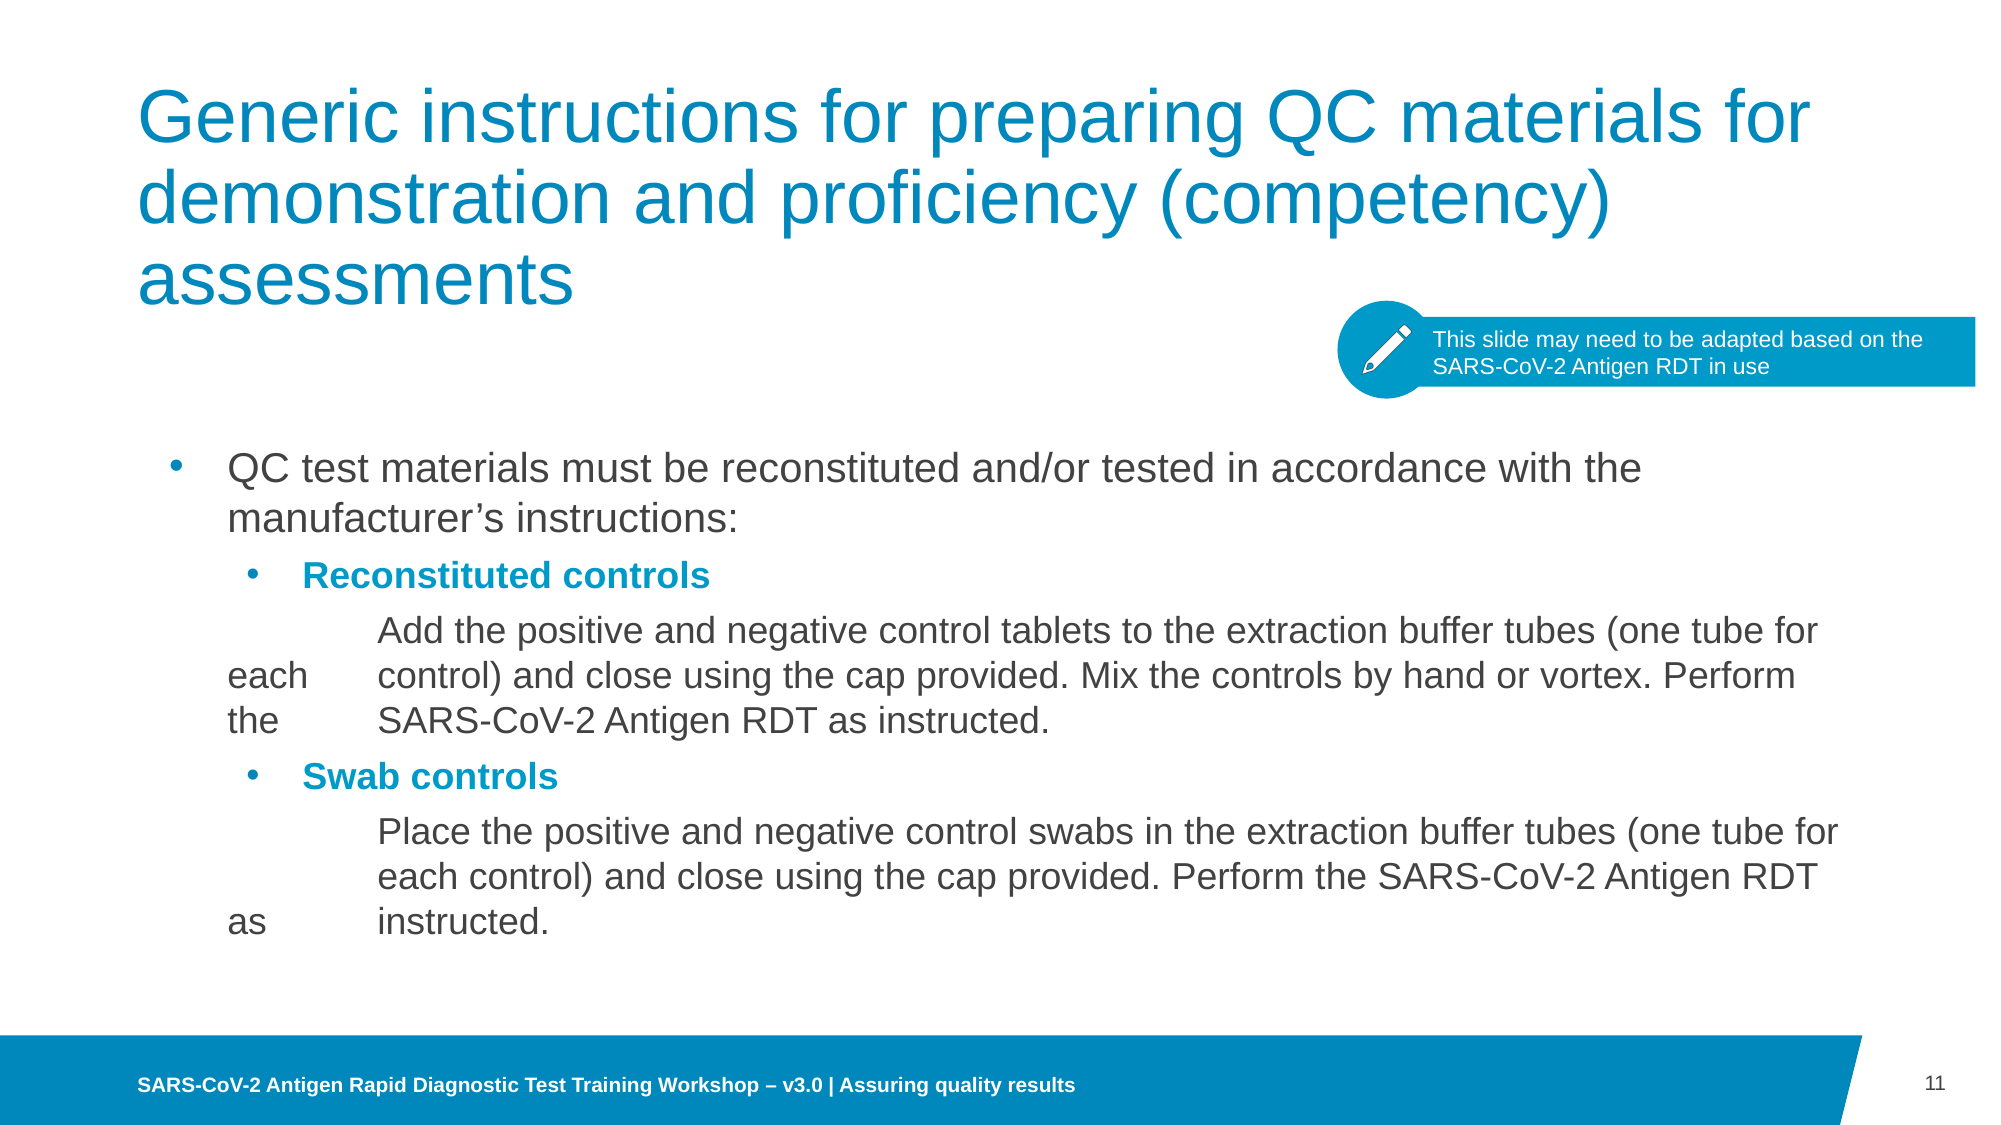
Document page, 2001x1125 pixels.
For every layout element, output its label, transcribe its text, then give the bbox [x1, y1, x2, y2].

slide_number 11 [1862, 1035, 1947, 1125]
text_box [1337, 300, 1976, 399]
footer SARS-CoV-2 Antigen Rapid Diagnostic Test Training Workshop – v3.0 | Assuring quality results [137, 1042, 1338, 1125]
title Generic instructions for preparing QC materials for demonstration and proficiency (competency) assessments [137, 165, 1863, 321]
list QC test materials must be reconstituted and/or tested in accordance with the manufacturer’s instructions: Reconstituted controls Add the positive and negative control tablets to the extraction buffer tubes (one tube for each control) and close using the cap provided. Mix the controls by hand or vortex. Perform the SARS-CoV-2 Antigen RDT as instructed. Swab controls Place the positive and negative control swabs in the extraction buffer tubes (one tube for each control) and close using the cap provided. Perform the SARS-CoV-2 Antigen RDT as instructed. [137, 362, 1863, 1091]
